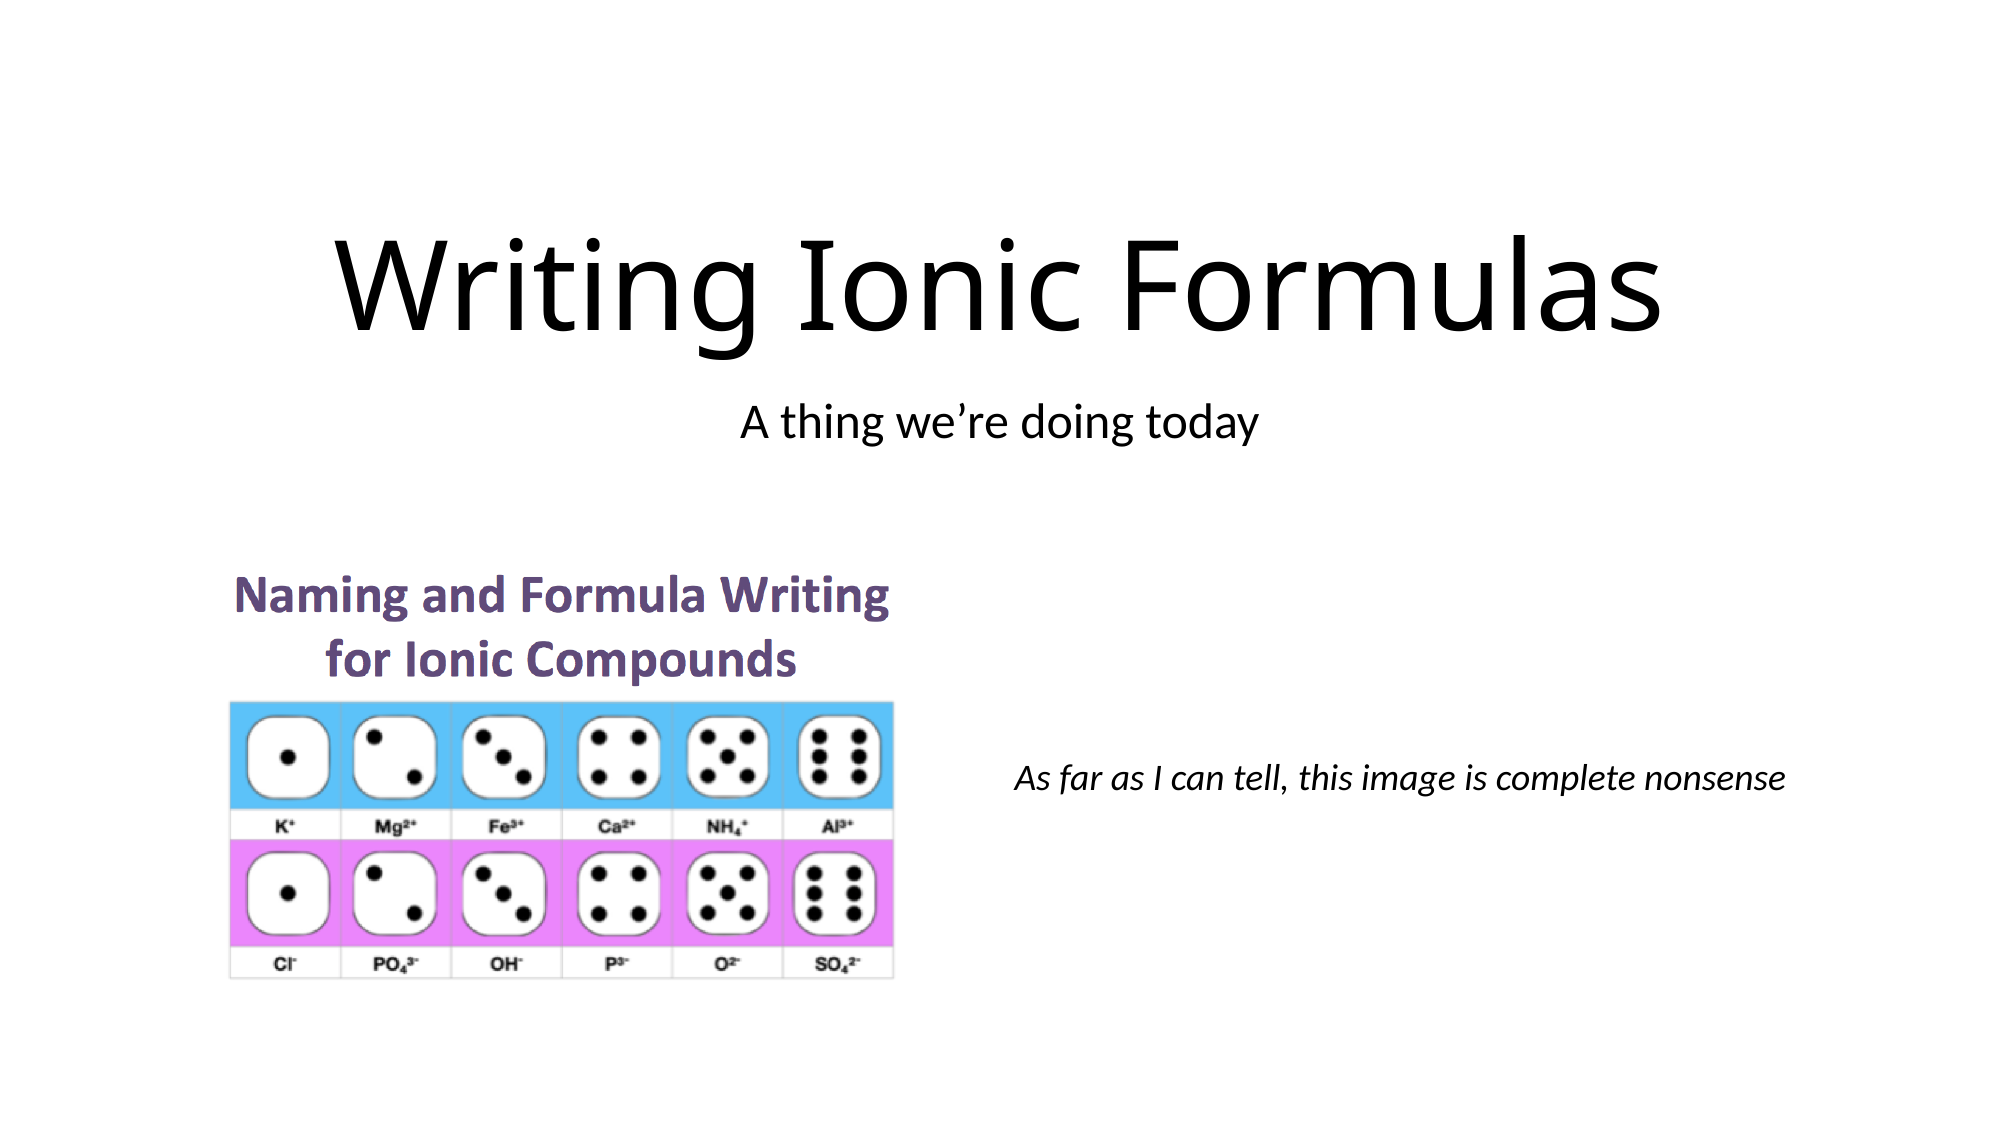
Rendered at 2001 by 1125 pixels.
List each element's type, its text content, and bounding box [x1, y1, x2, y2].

text_box As far as I can tell, this image is complete nonsense [999, 745, 1945, 806]
subtitle A thing we’re doing today [249, 388, 1750, 660]
picture [220, 562, 906, 989]
title Writing Ionic Formulas [249, 0, 1750, 366]
